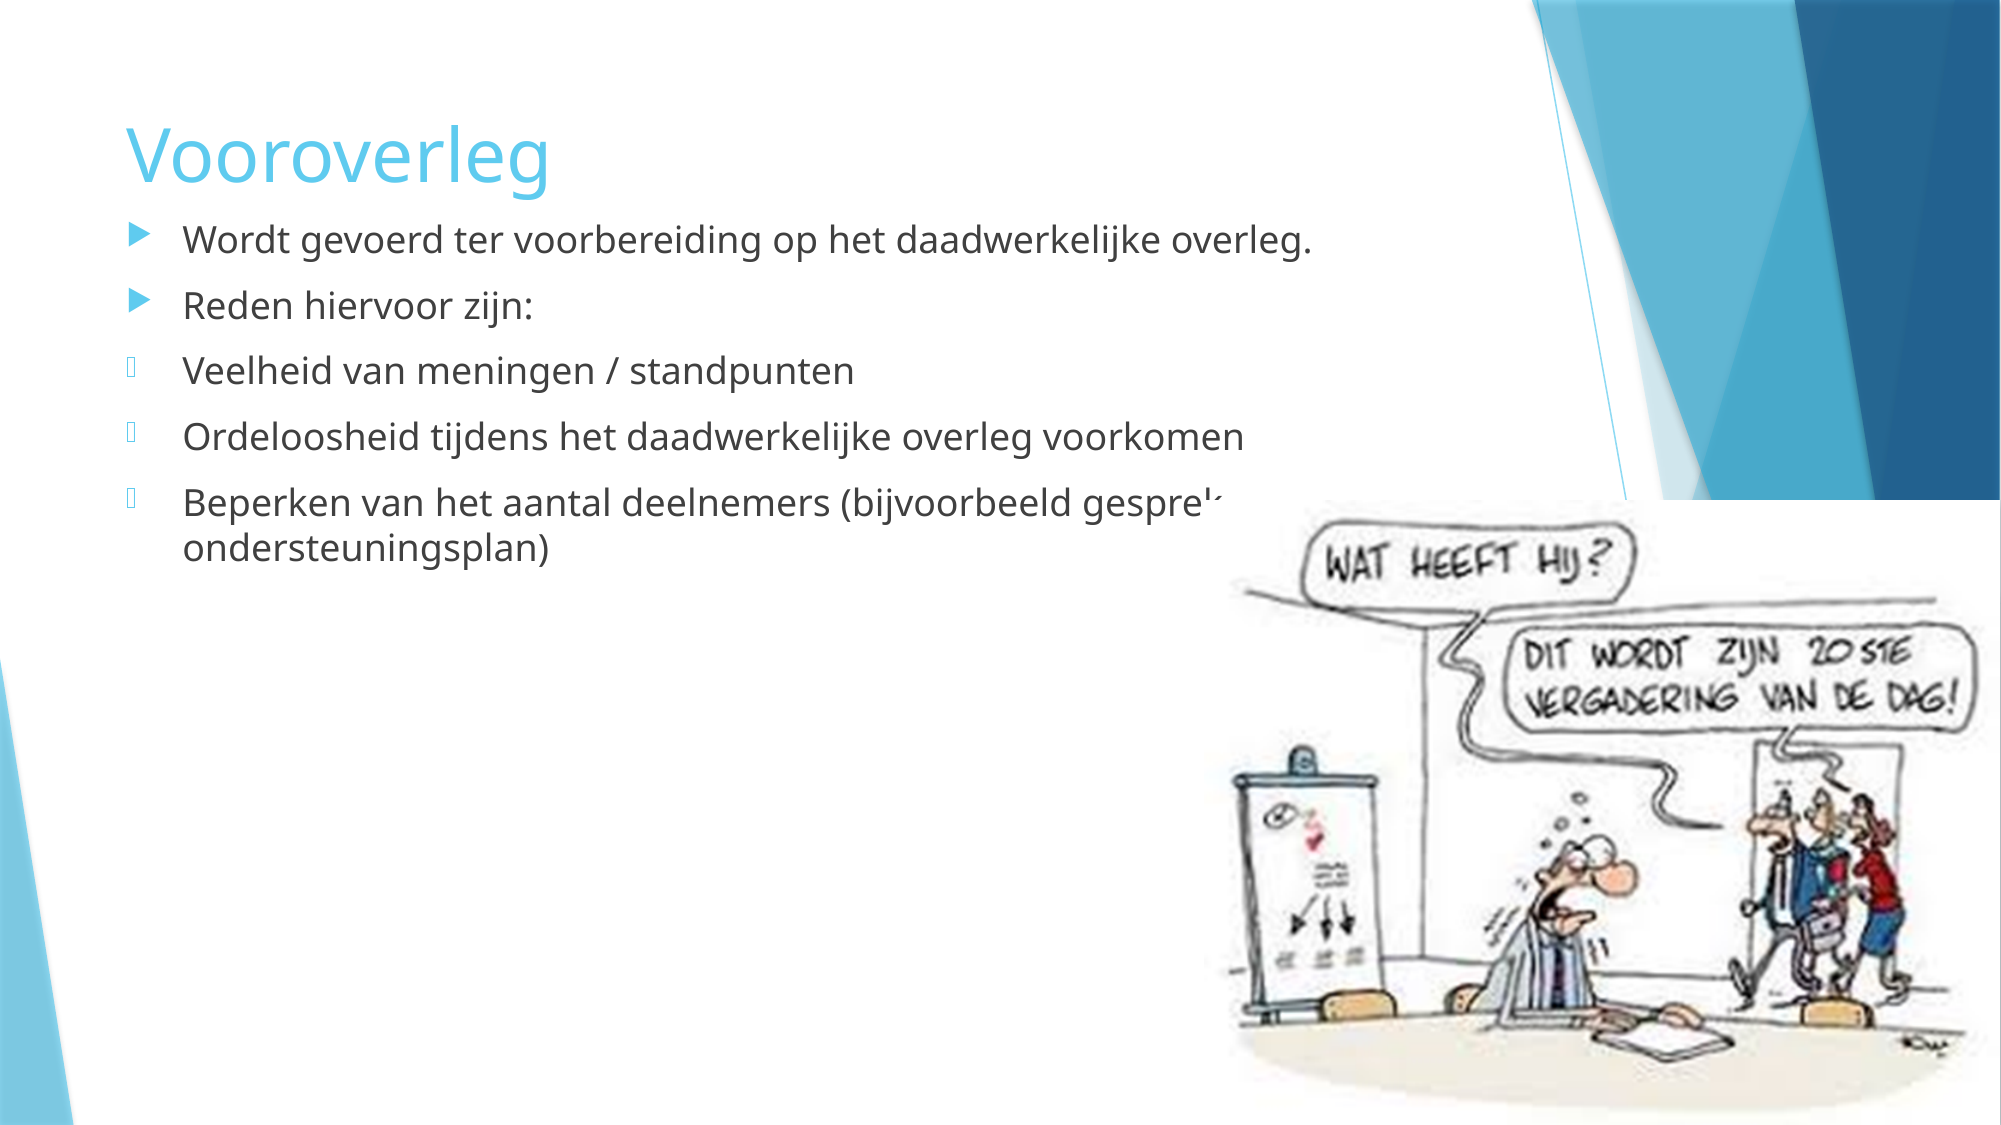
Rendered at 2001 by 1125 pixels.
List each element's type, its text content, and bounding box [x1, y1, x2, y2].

title Vooroverleg [111, 99, 1522, 208]
list Wordt gevoerd ter voorbereiding op het daadwerkelijke overleg. Reden hiervoor zijn: Veelheid van meningen / standpunten Ordeloosheid tijdens het daadwerkelijke overleg voorkomen Beperken van het aantal deelnemers (bijvoorbeeld gesprek ondersteuningsplan) [111, 208, 1522, 845]
picture [1203, 500, 2000, 1125]
